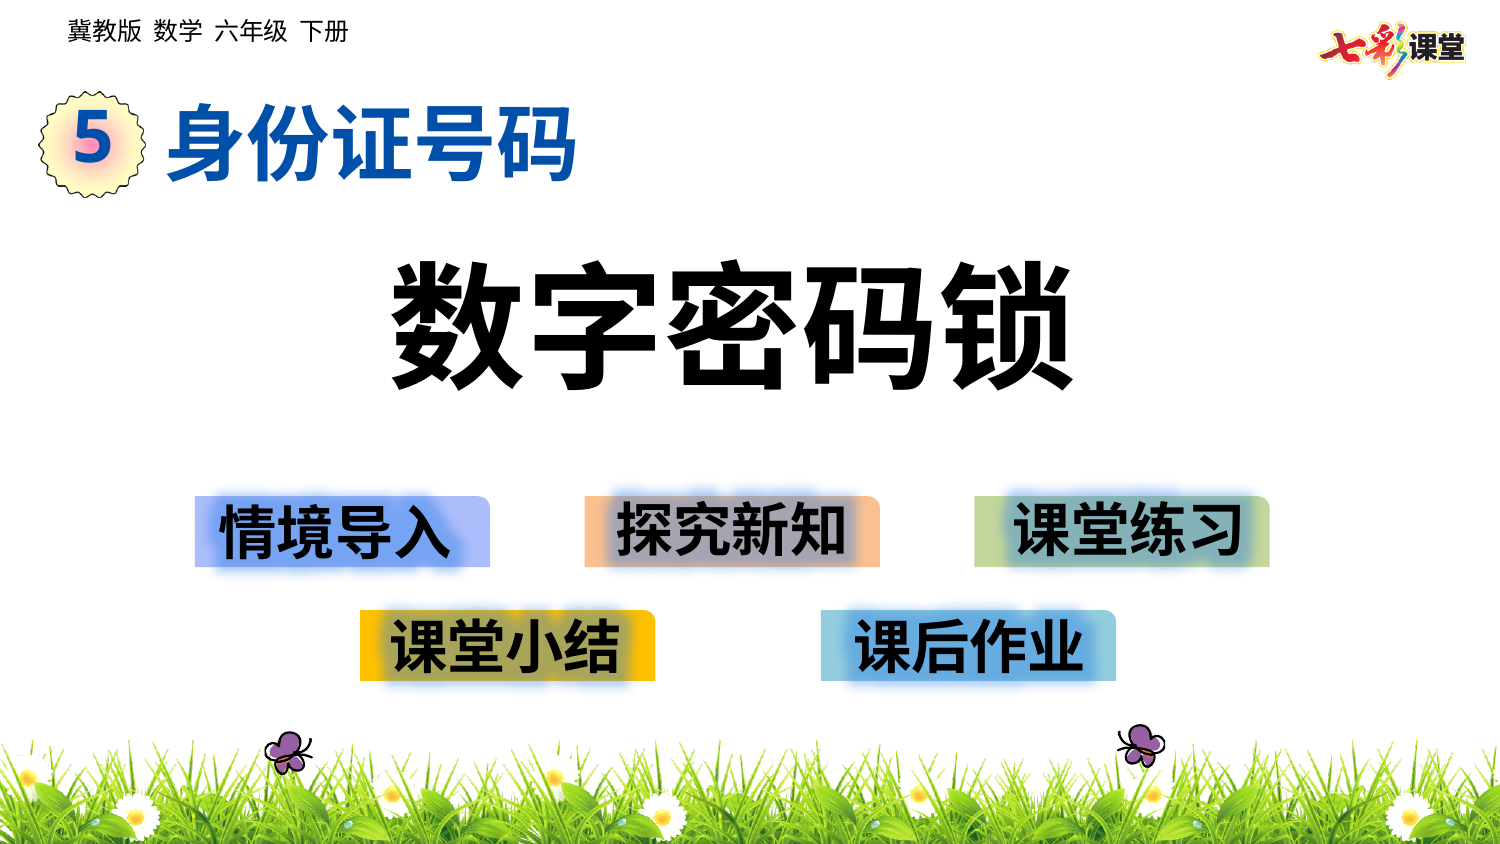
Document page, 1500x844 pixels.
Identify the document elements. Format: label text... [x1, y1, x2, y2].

text_box 探究新知 [596, 481, 868, 575]
picture [0, 723, 1500, 844]
picture [1316, 20, 1468, 80]
text_box 课后作业 [833, 598, 1106, 693]
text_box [37, 81, 146, 198]
text_box 课堂小结 [370, 598, 642, 693]
text_box 情境导入 [199, 484, 472, 579]
text_box 身份证号码 [152, 85, 592, 197]
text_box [0, 0, 573, 70]
text_box 数字密码锁 [377, 235, 1088, 412]
text_box 课堂练习 [993, 481, 1266, 575]
